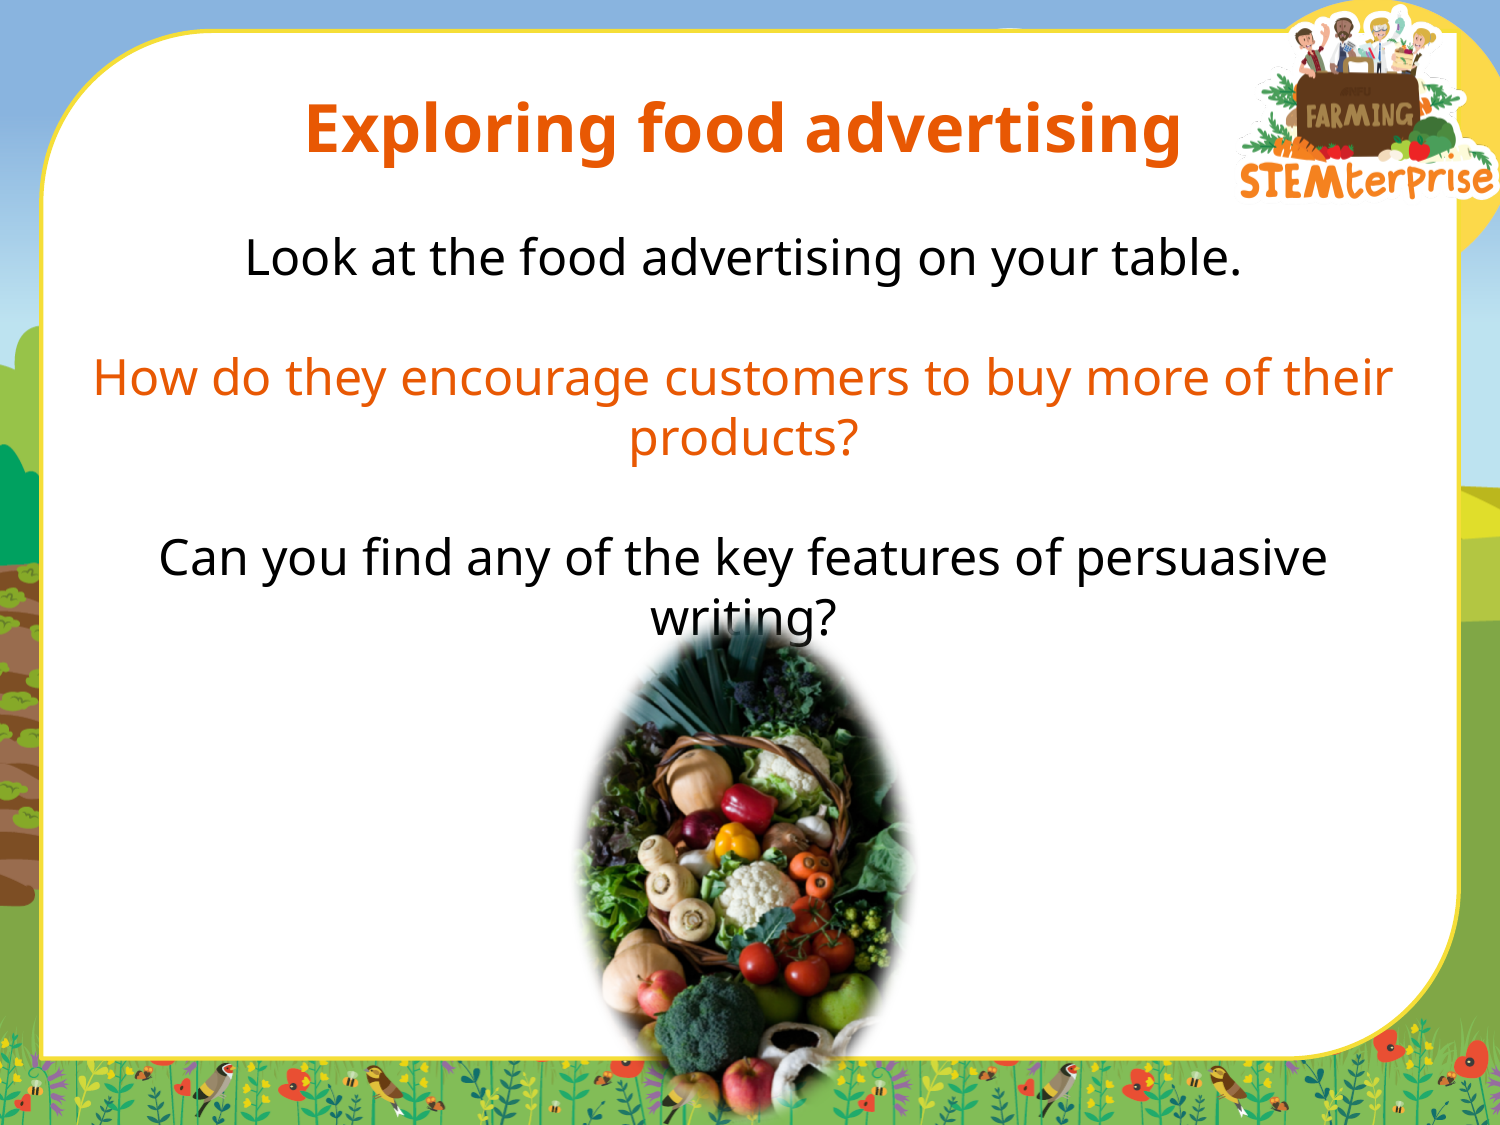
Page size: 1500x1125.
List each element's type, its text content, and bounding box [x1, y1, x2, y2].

picture [0, 0, 1500, 1125]
text_box [926, 214, 1461, 1061]
text_box Exploring food advertising Look at the food advertising on your table. How do they encourage customers to buy more of their products? Can you find any of the key features of persuasive writing? [64, 78, 1424, 653]
text_box [39, 112, 561, 1061]
text_box [91, 28, 1228, 78]
